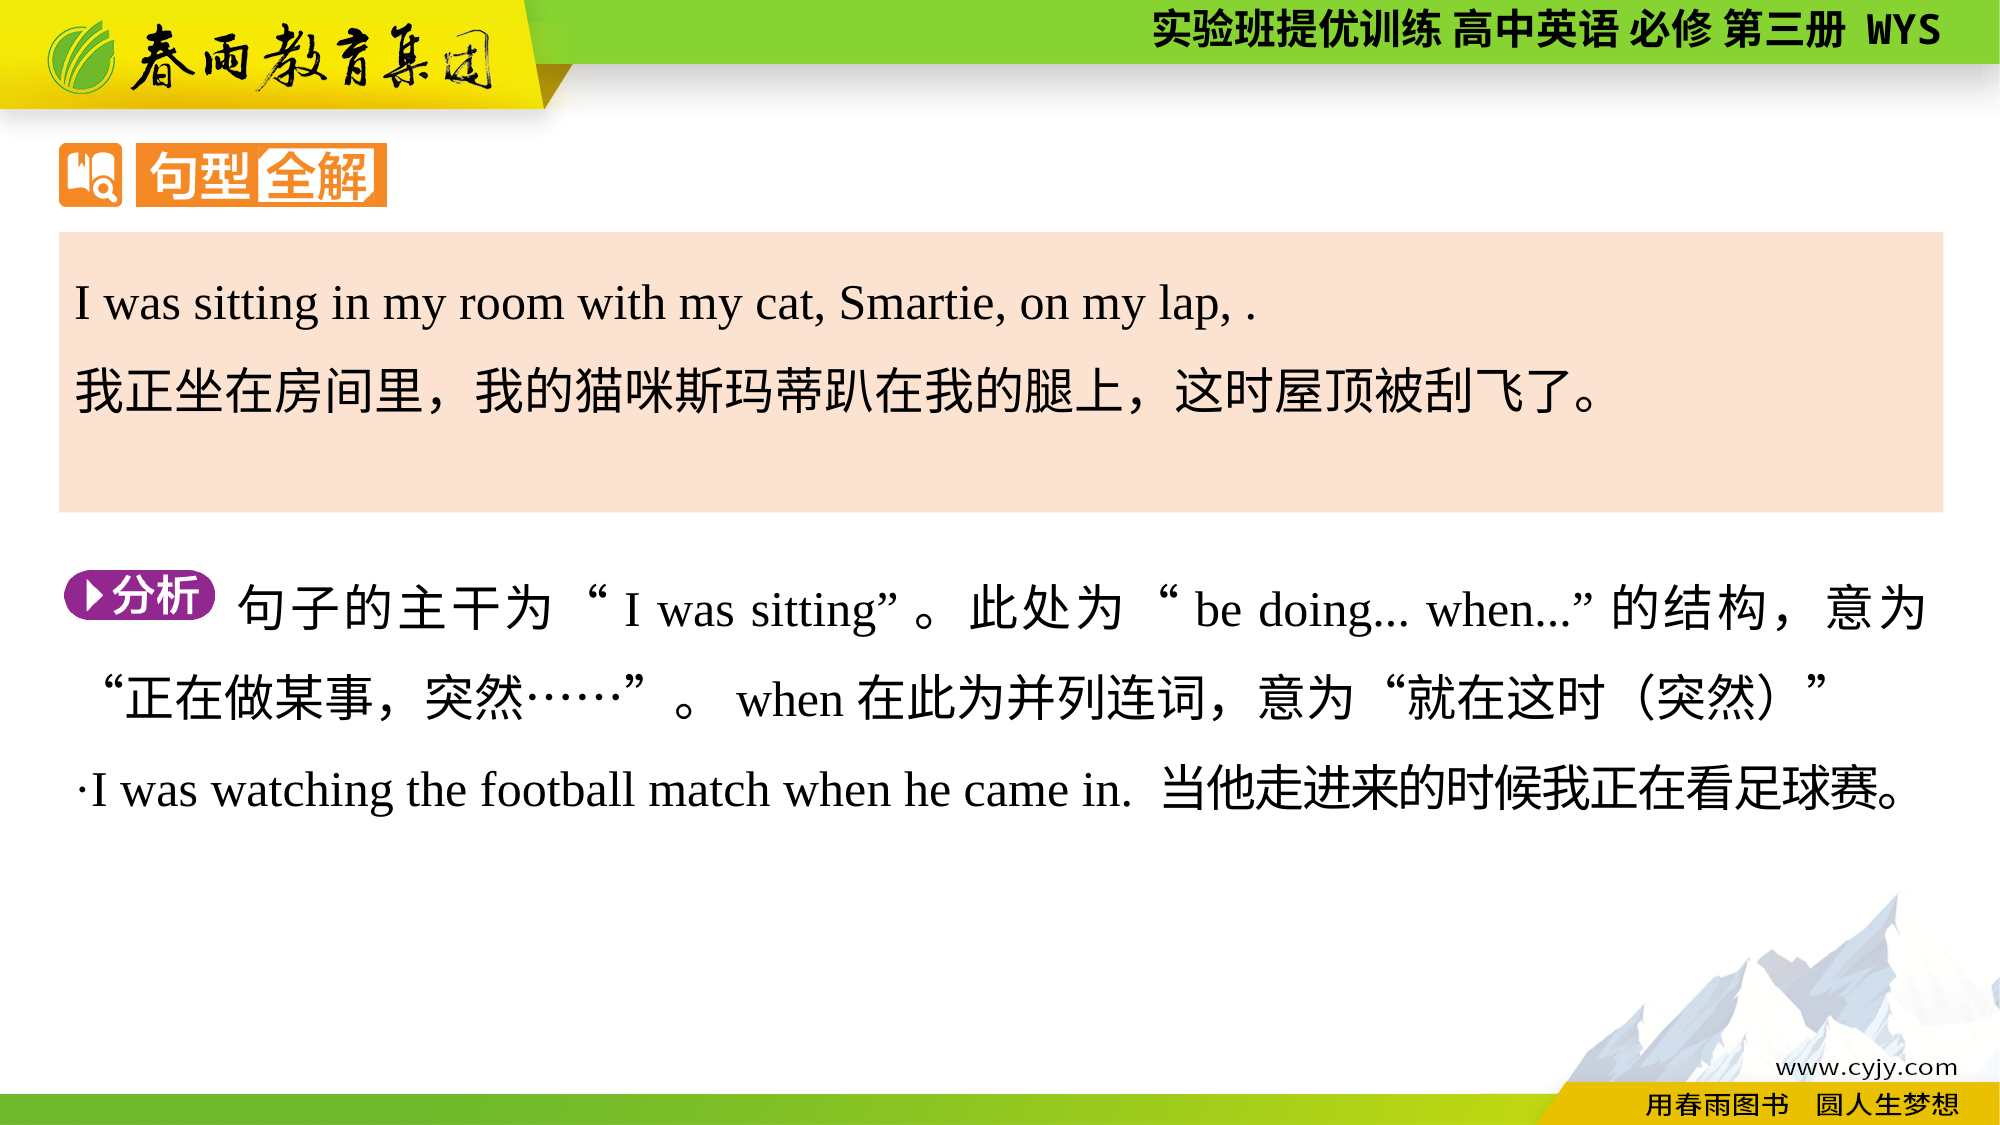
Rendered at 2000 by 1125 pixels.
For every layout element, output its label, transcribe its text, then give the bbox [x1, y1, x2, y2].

picture [0, 0, 2000, 1125]
text_box 句子的主干为“I was sitting”。此处为“be doing... when...”的结构，意为“正在做某事，突然……”。when在此为并列连词，意为“就在这时（突然）” ·I was watching the football match when he came in. 当他走进来的时候我正在看足球赛。 [59, 538, 1944, 824]
